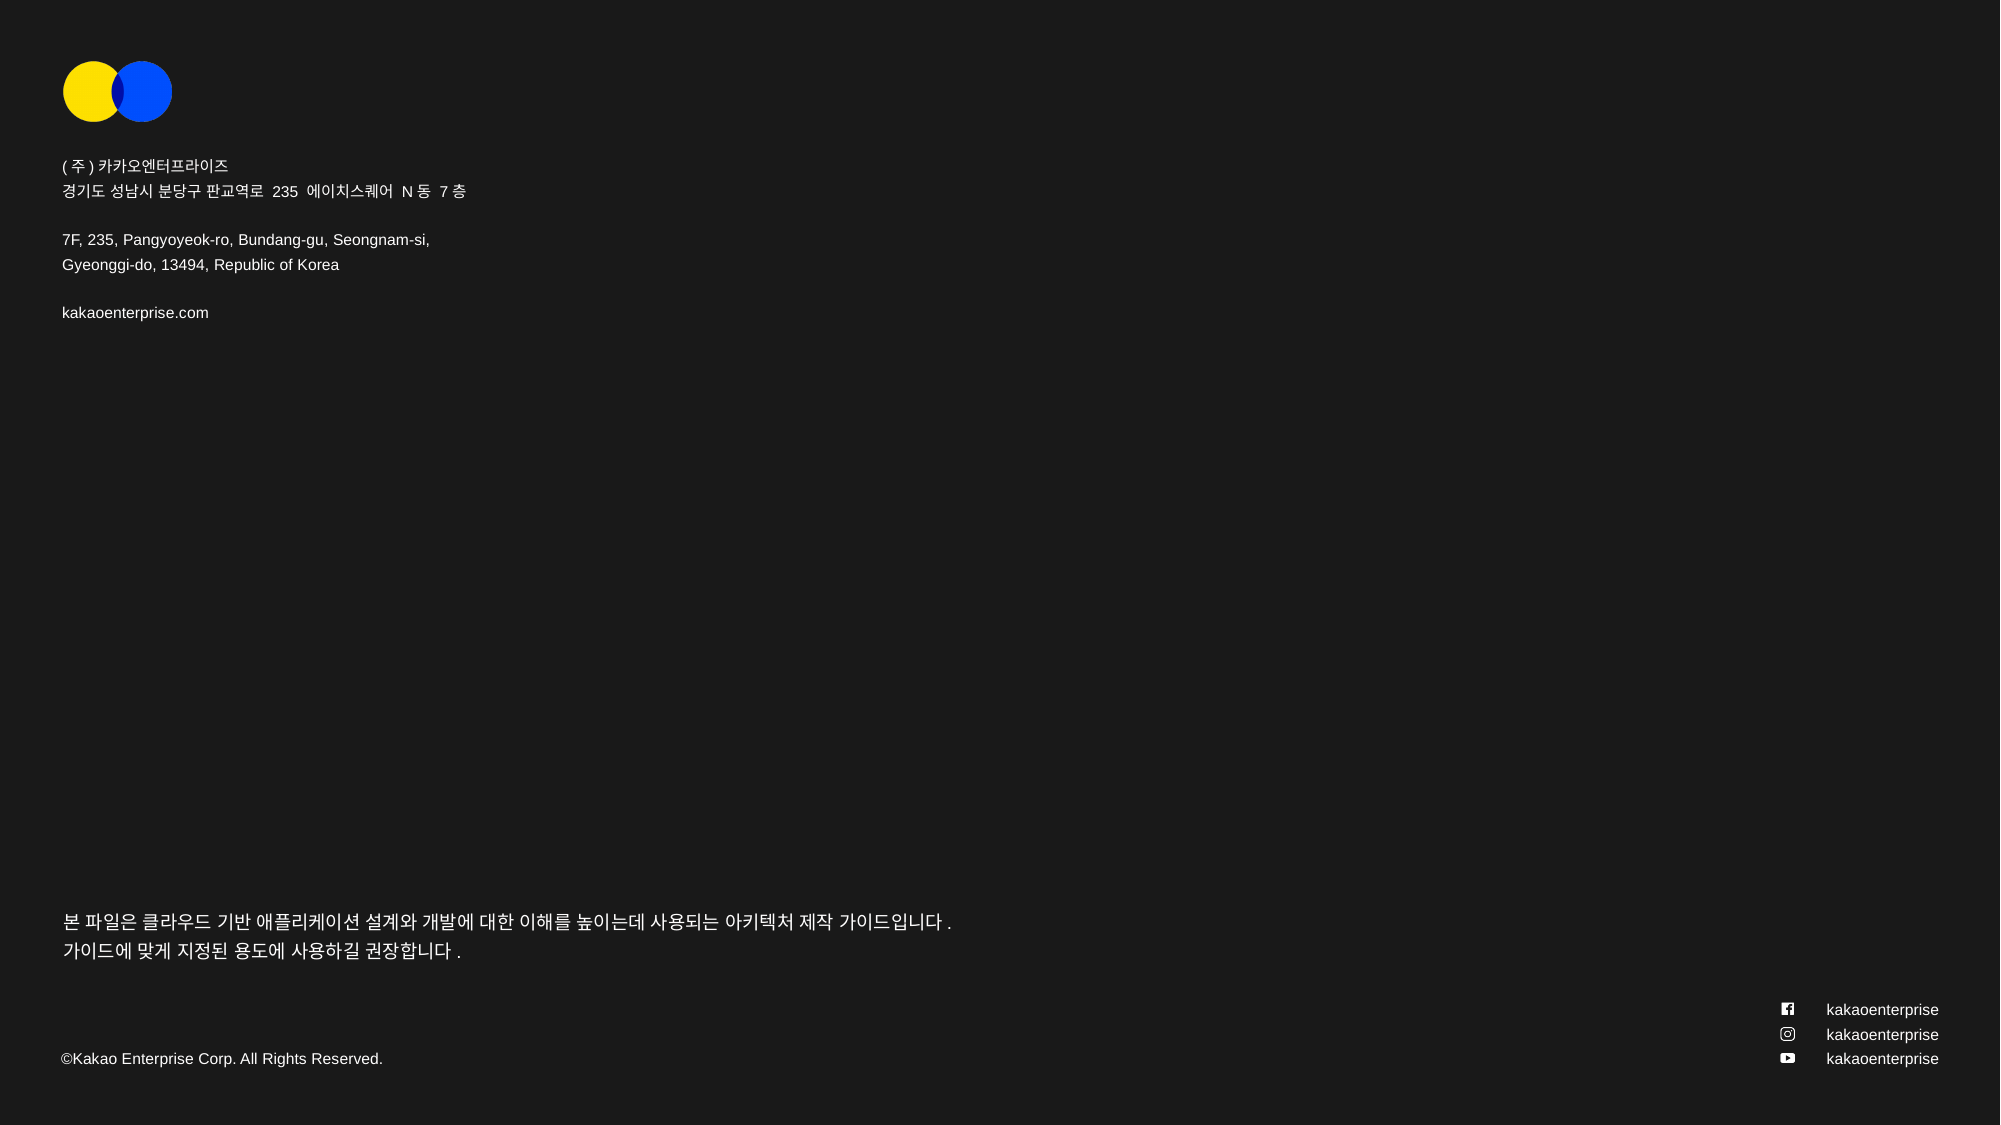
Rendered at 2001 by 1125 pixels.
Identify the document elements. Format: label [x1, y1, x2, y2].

picture [1775, 1022, 1800, 1070]
picture [1775, 996, 1800, 1021]
picture [63, 61, 172, 122]
